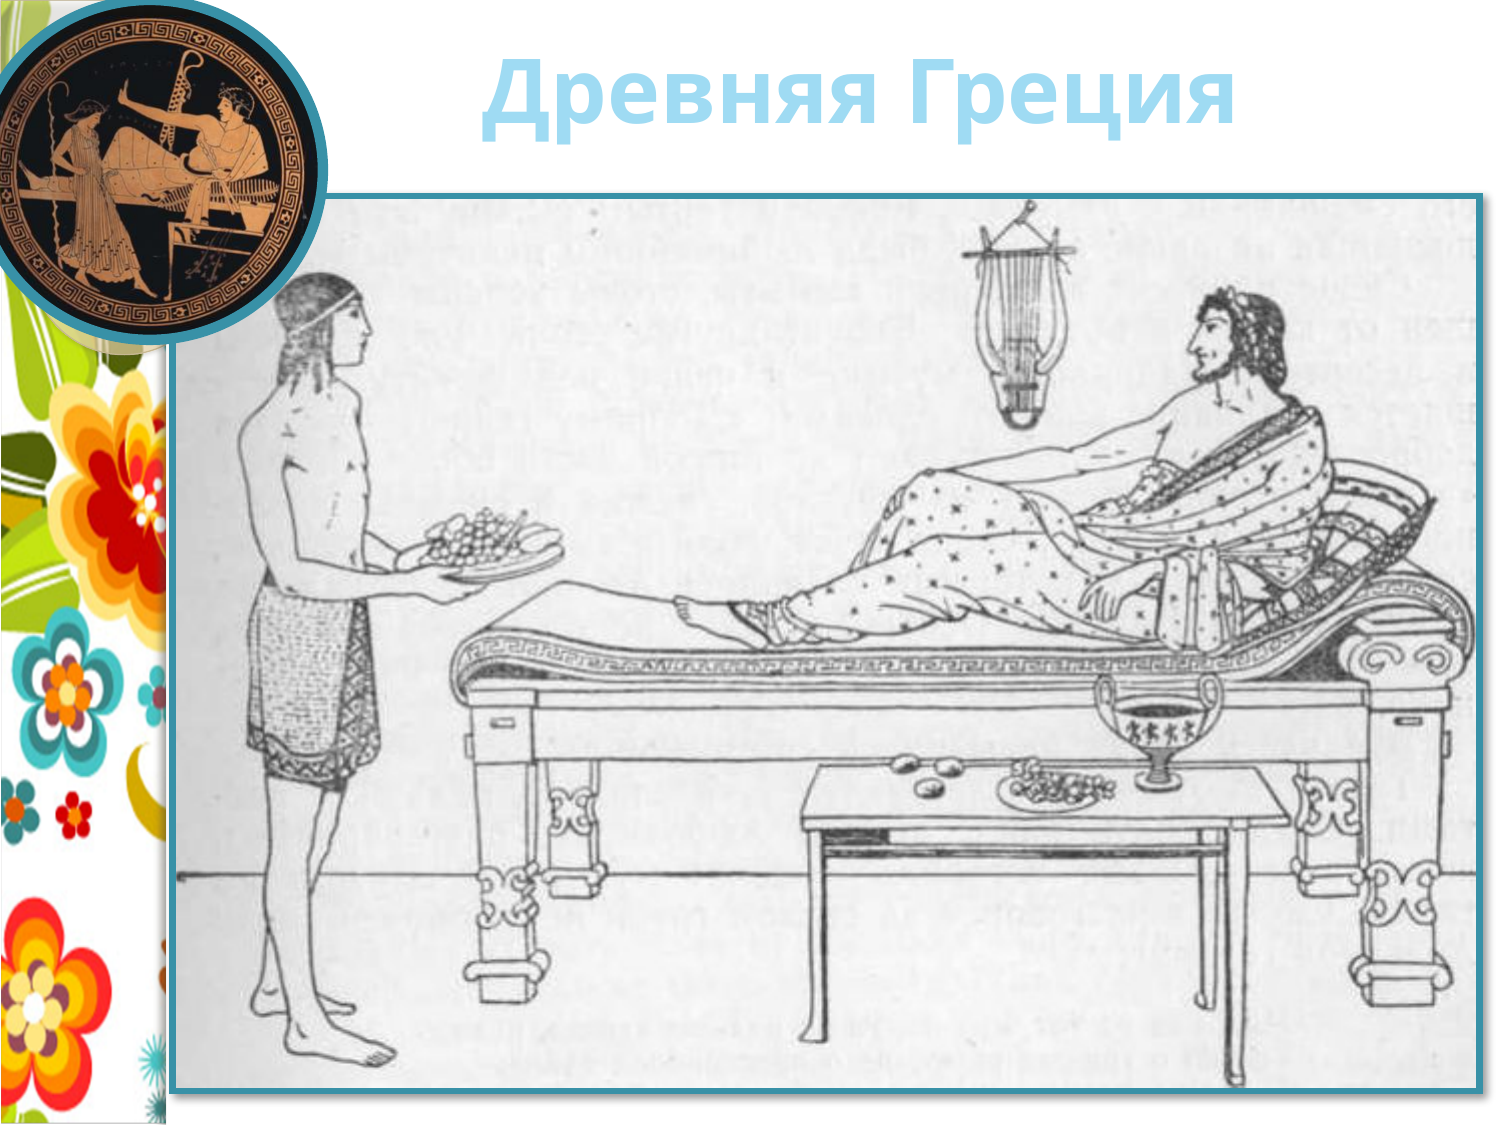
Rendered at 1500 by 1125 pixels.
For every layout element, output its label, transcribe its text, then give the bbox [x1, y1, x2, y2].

title Древняя Греция [331, 23, 1477, 153]
picture [0, 0, 1477, 1125]
